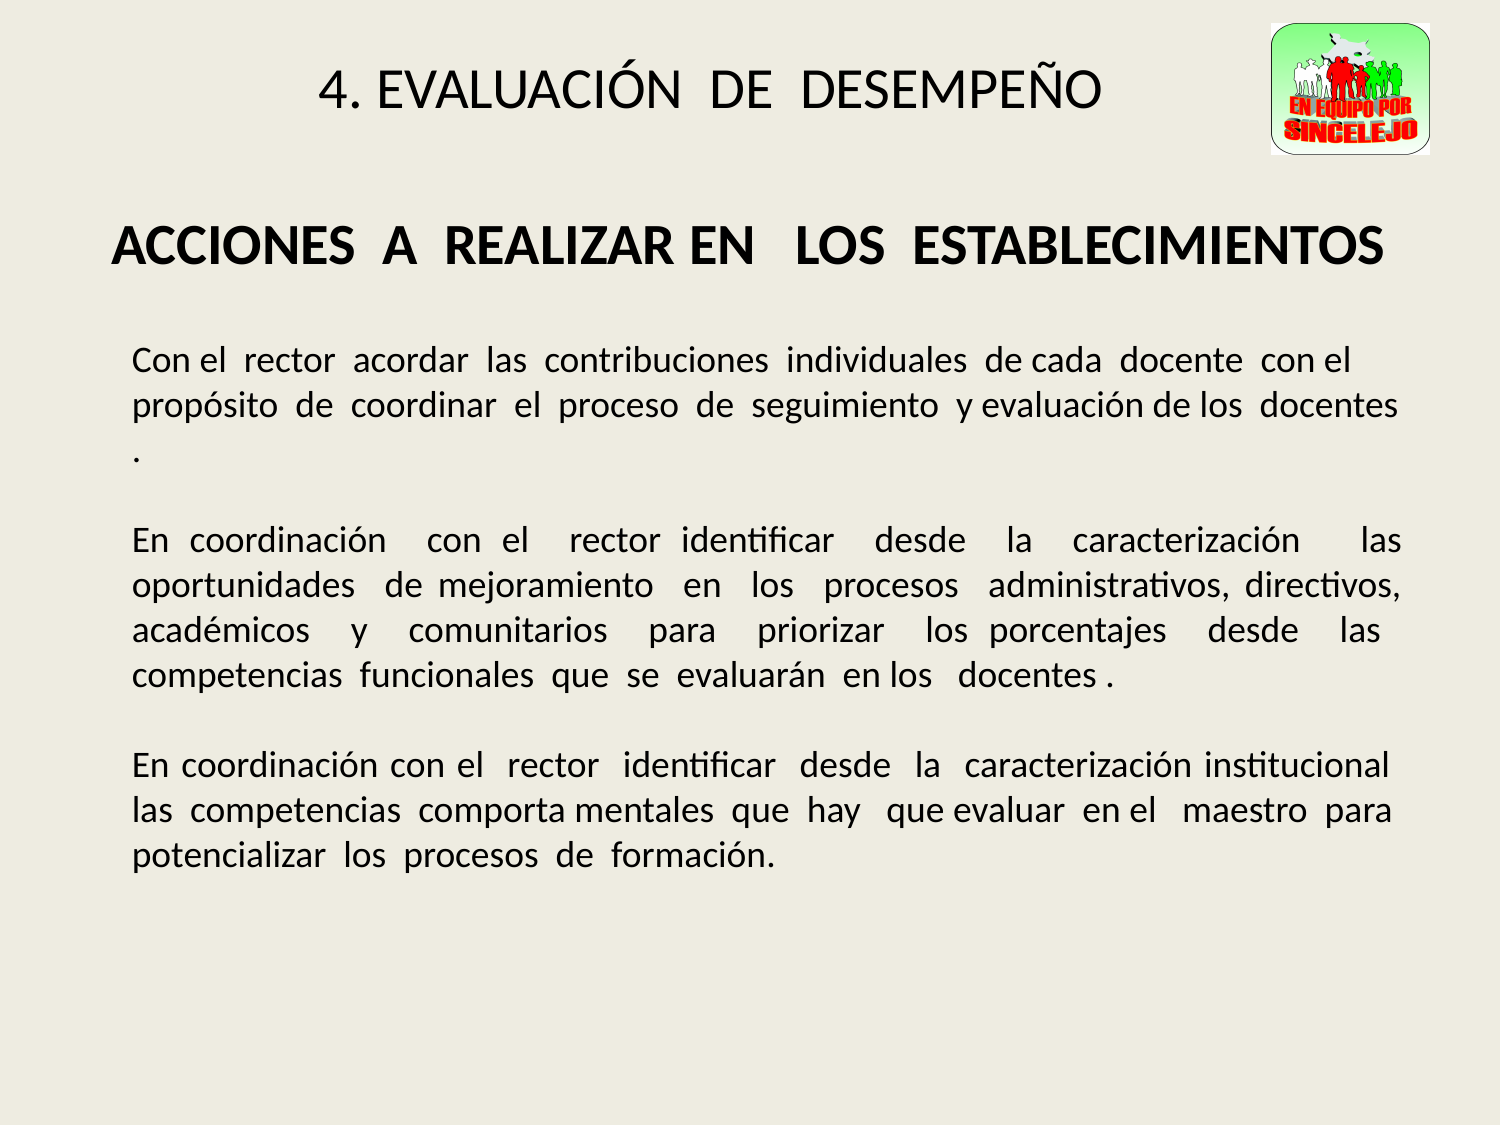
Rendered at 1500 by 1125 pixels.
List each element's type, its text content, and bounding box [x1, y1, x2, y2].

text_box ACCIONES A REALIZAR EN LOS ESTABLECIMIENTOS [58, 199, 1465, 284]
text_box Con el rector acordar las contribuciones individuales de cada docente con el propósito de coordinar el proceso de seguimiento y evaluación de los docentes . En coordinación con el rector identificar desde la caracterización las oportunidades de mejoramiento en los procesos administrativos, directivos, académicos y comunitarios para priorizar los porcentajes desde las competencias funcionales que se evaluarán en los docentes . En coordinación con el rector identificar desde la caracterización institucional las competencias comporta mentales que hay que evaluar en el maestro para potencializar los procesos de formación. [117, 328, 1418, 928]
picture [1270, 23, 1430, 155]
text_box 4. EVALUACIÓN DE DESEMPEÑO [304, 42, 1132, 128]
